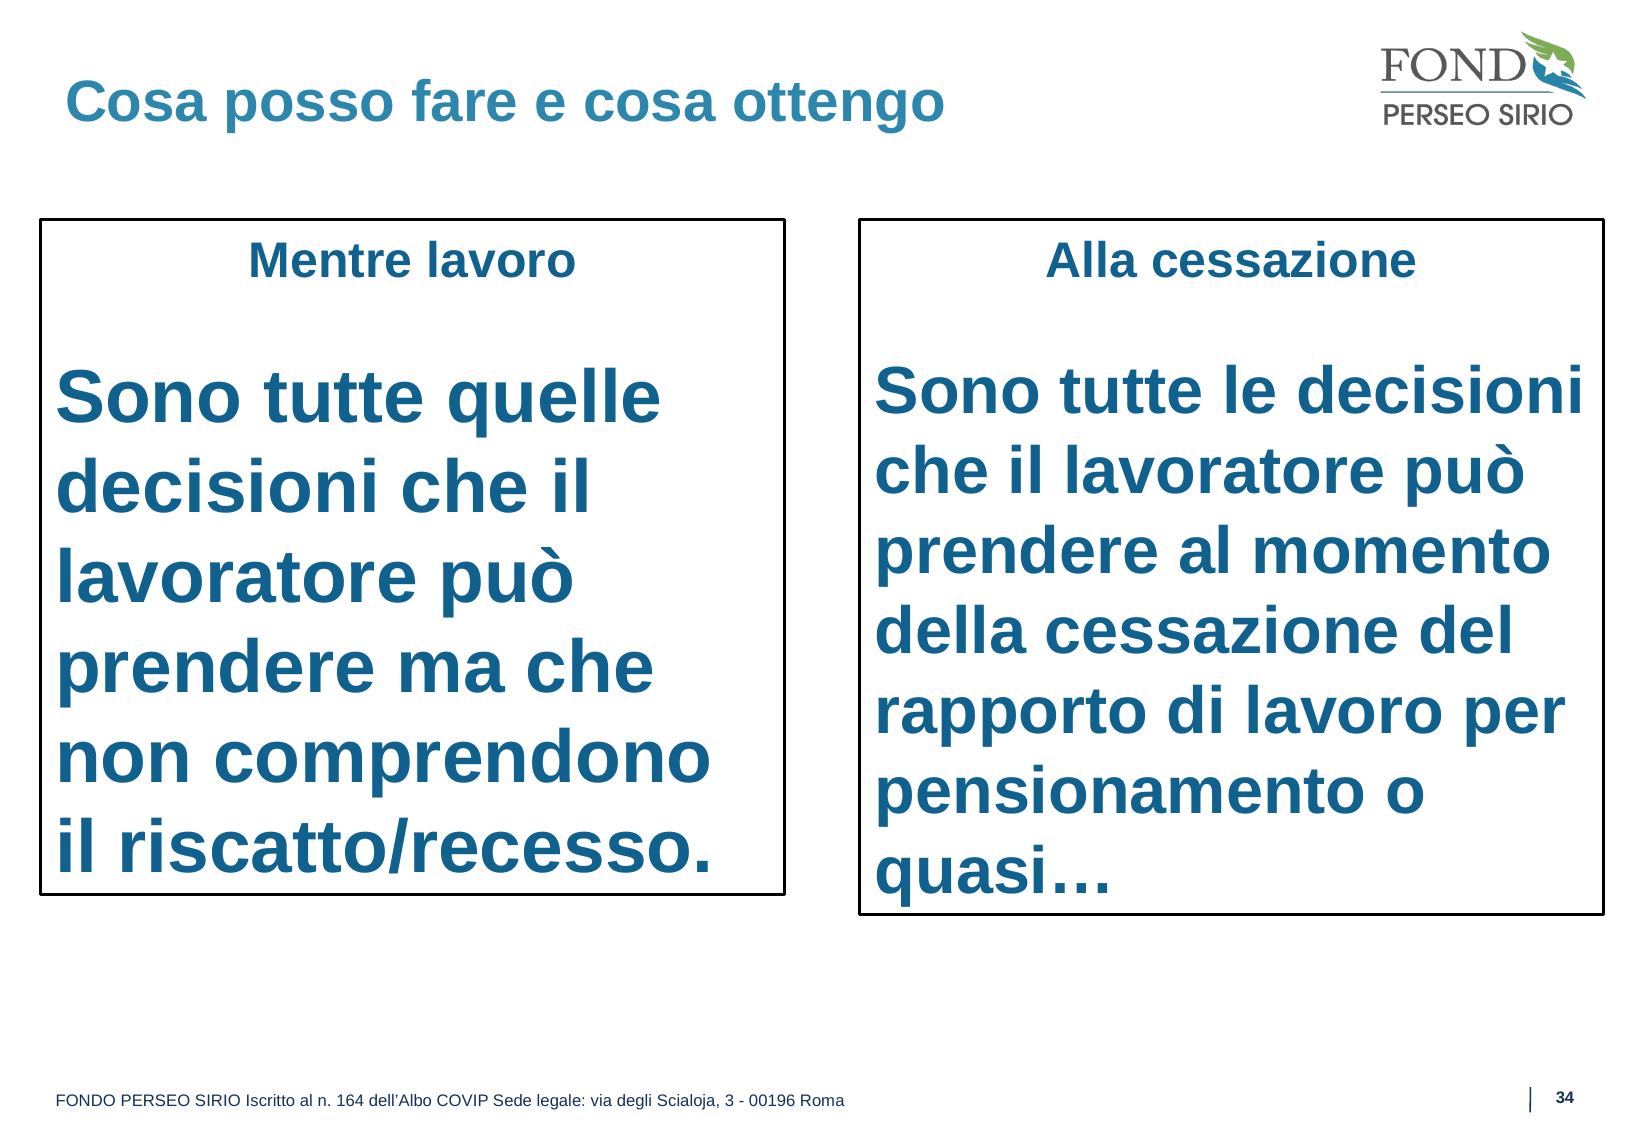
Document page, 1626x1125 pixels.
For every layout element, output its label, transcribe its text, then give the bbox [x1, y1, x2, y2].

text_box Mentre lavoro Sono tutte quelle decisioni che il lavoratore può prendere ma che non comprendono il riscatto/recesso. [40, 219, 785, 895]
text_box Alla cessazione Sono tutte le decisioni che il lavoratore può prendere al momento della cessazione del rapporto di lavoro per pensionamento o quasi… [859, 219, 1604, 915]
footer FONDO PERSEO SIRIO Iscritto al n. 164 dell’Albo COVIP Sede legale: via degli Scialoja, 3 - 00196 Roma [40, 1082, 1504, 1125]
slide_number 34 [1522, 1081, 1590, 1125]
title Cosa posso fare e cosa ottengo [49, 0, 1585, 143]
